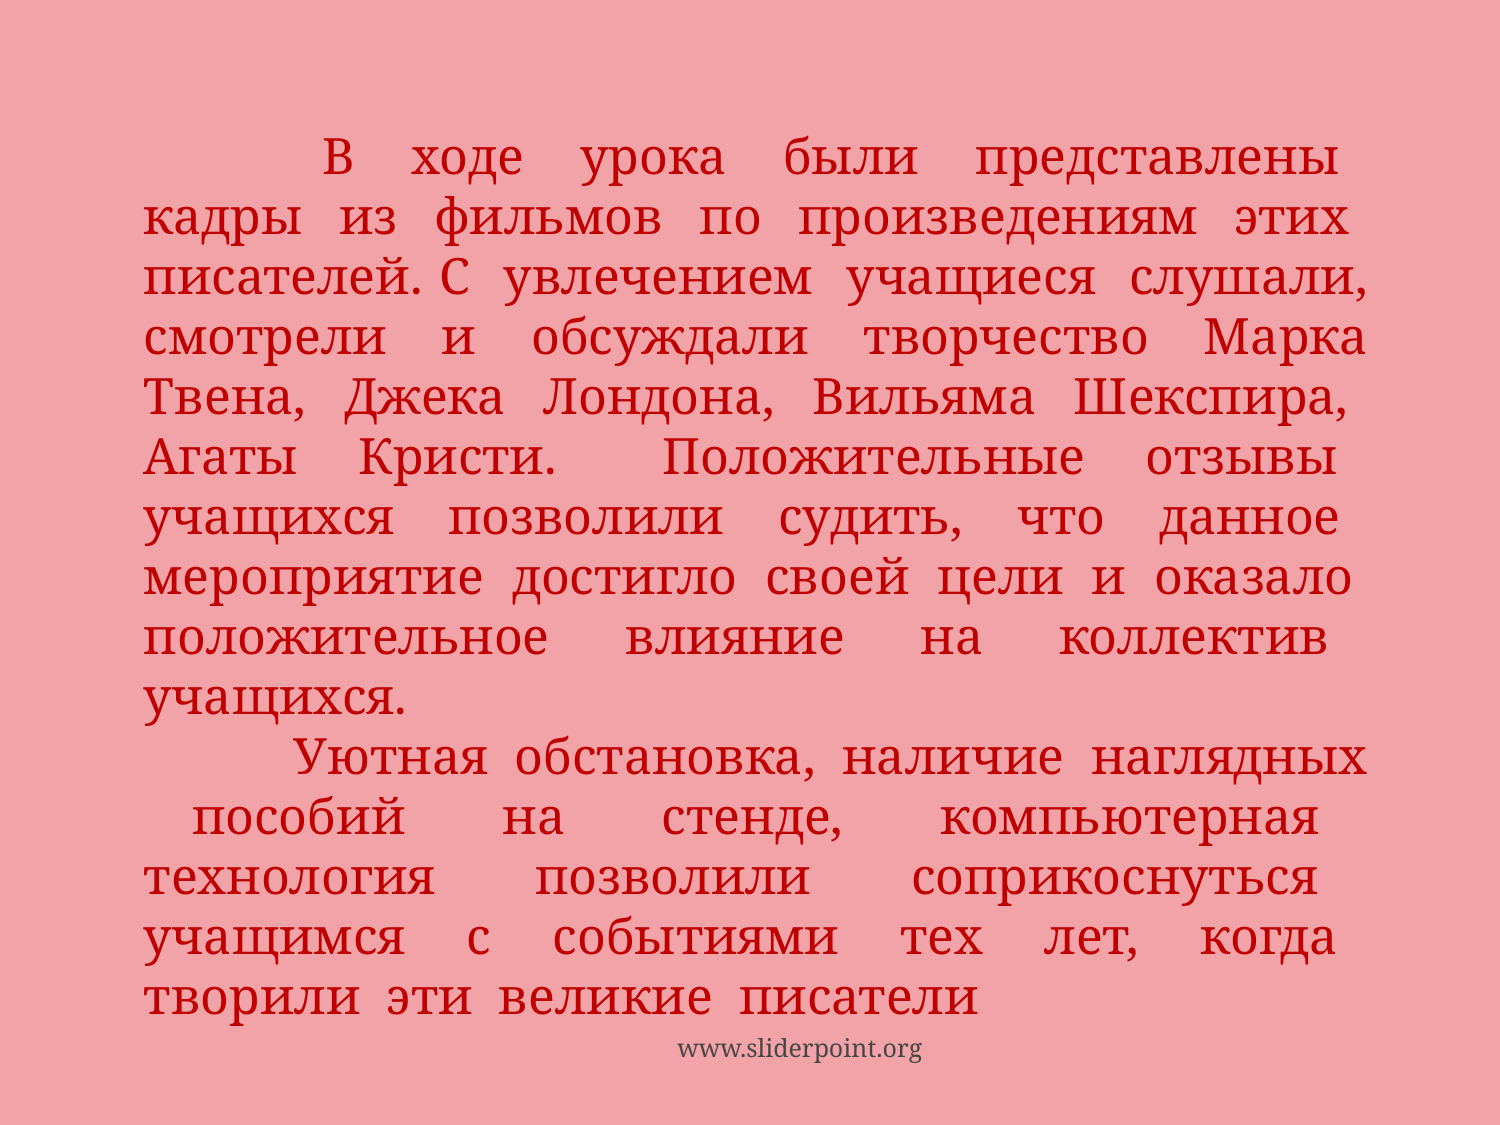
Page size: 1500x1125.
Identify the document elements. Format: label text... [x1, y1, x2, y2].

footer www.sliderpoint.org [350, 1017, 938, 1081]
text_box В ходе урока были представлены кадры из фильмов по произведениям этих писателей. С увлечением учащиеся слушали, смотрели и обсуждали творчество Марка Твена, Джека Лондона, Вильяма Шекспира, Агаты Кристи. Положительные отзывы учащихся позволили судить, что данное мероприятие достигло своей цели и оказало положительное влияние на коллектив учащихся. Уютная обстановка, наличие наглядных пособий на стенде, компьютерная технология позволили соприкоснуться учащимся с событиями тех лет, когда творили эти великие писатели [128, 117, 1383, 1032]
